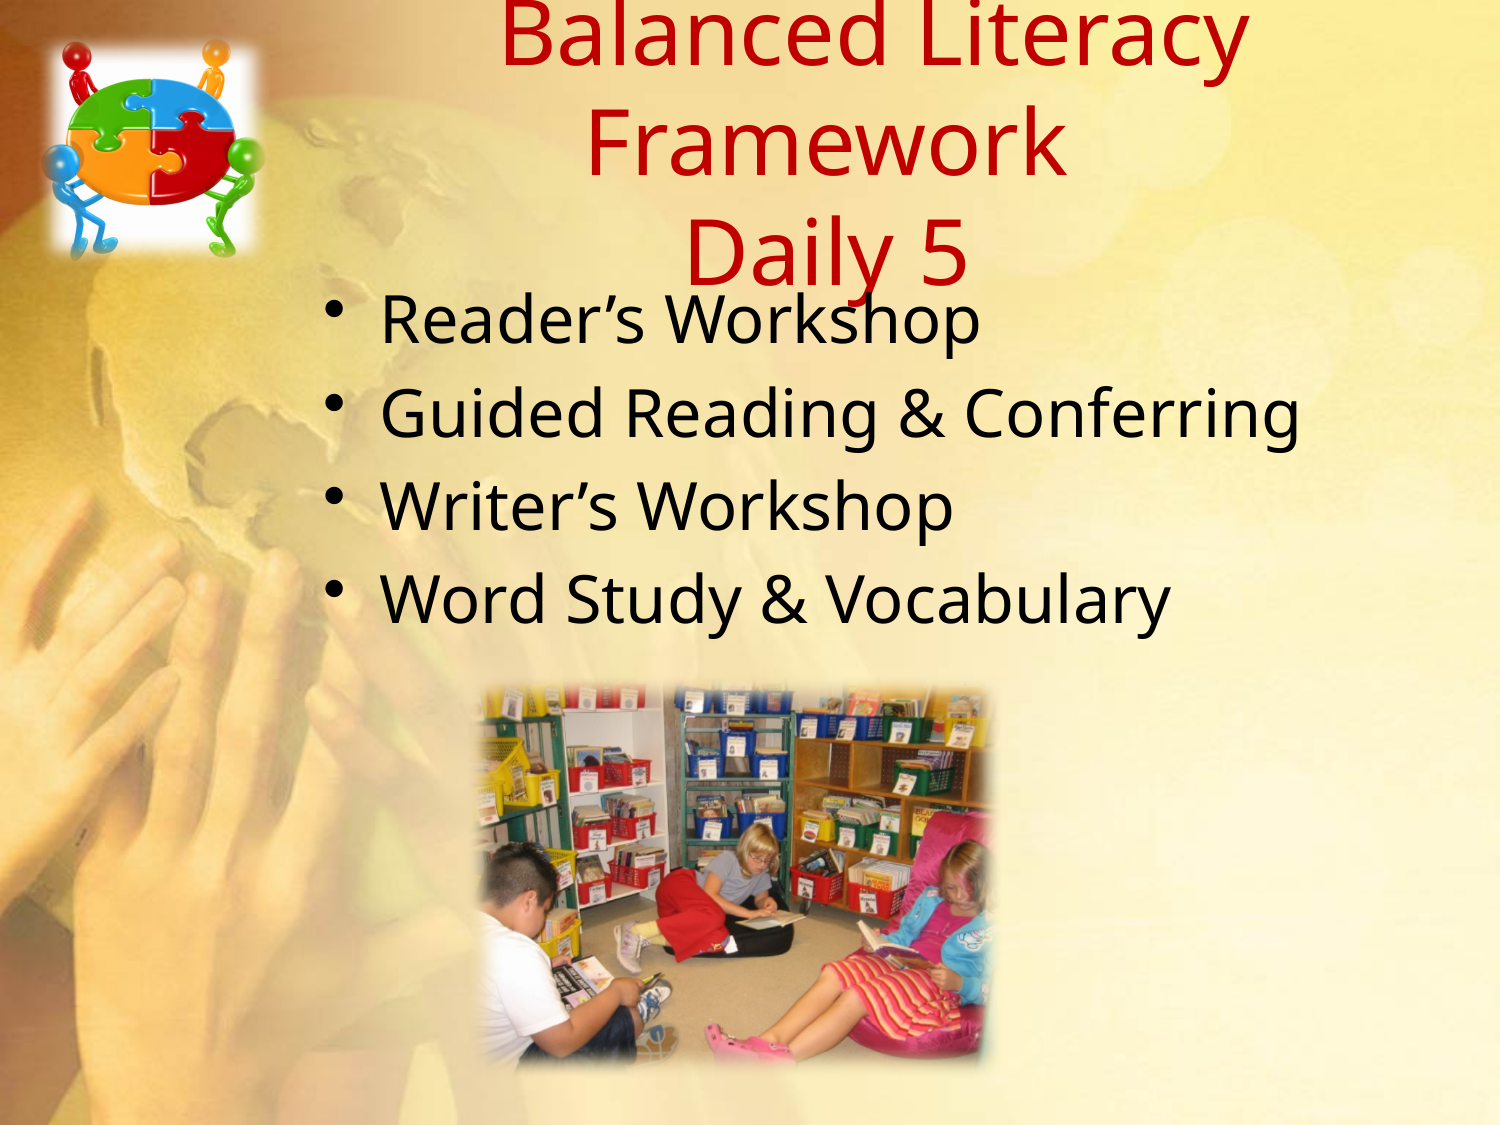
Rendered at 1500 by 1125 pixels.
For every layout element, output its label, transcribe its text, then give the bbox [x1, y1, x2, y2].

list Reader’s Workshop Guided Reading & Conferring Writer’s Workshop Word Study & Vocabulary [308, 269, 1433, 1013]
title Balanced Literacy Framework Daily 5 [277, 44, 1466, 233]
picture [0, 0, 1500, 1125]
